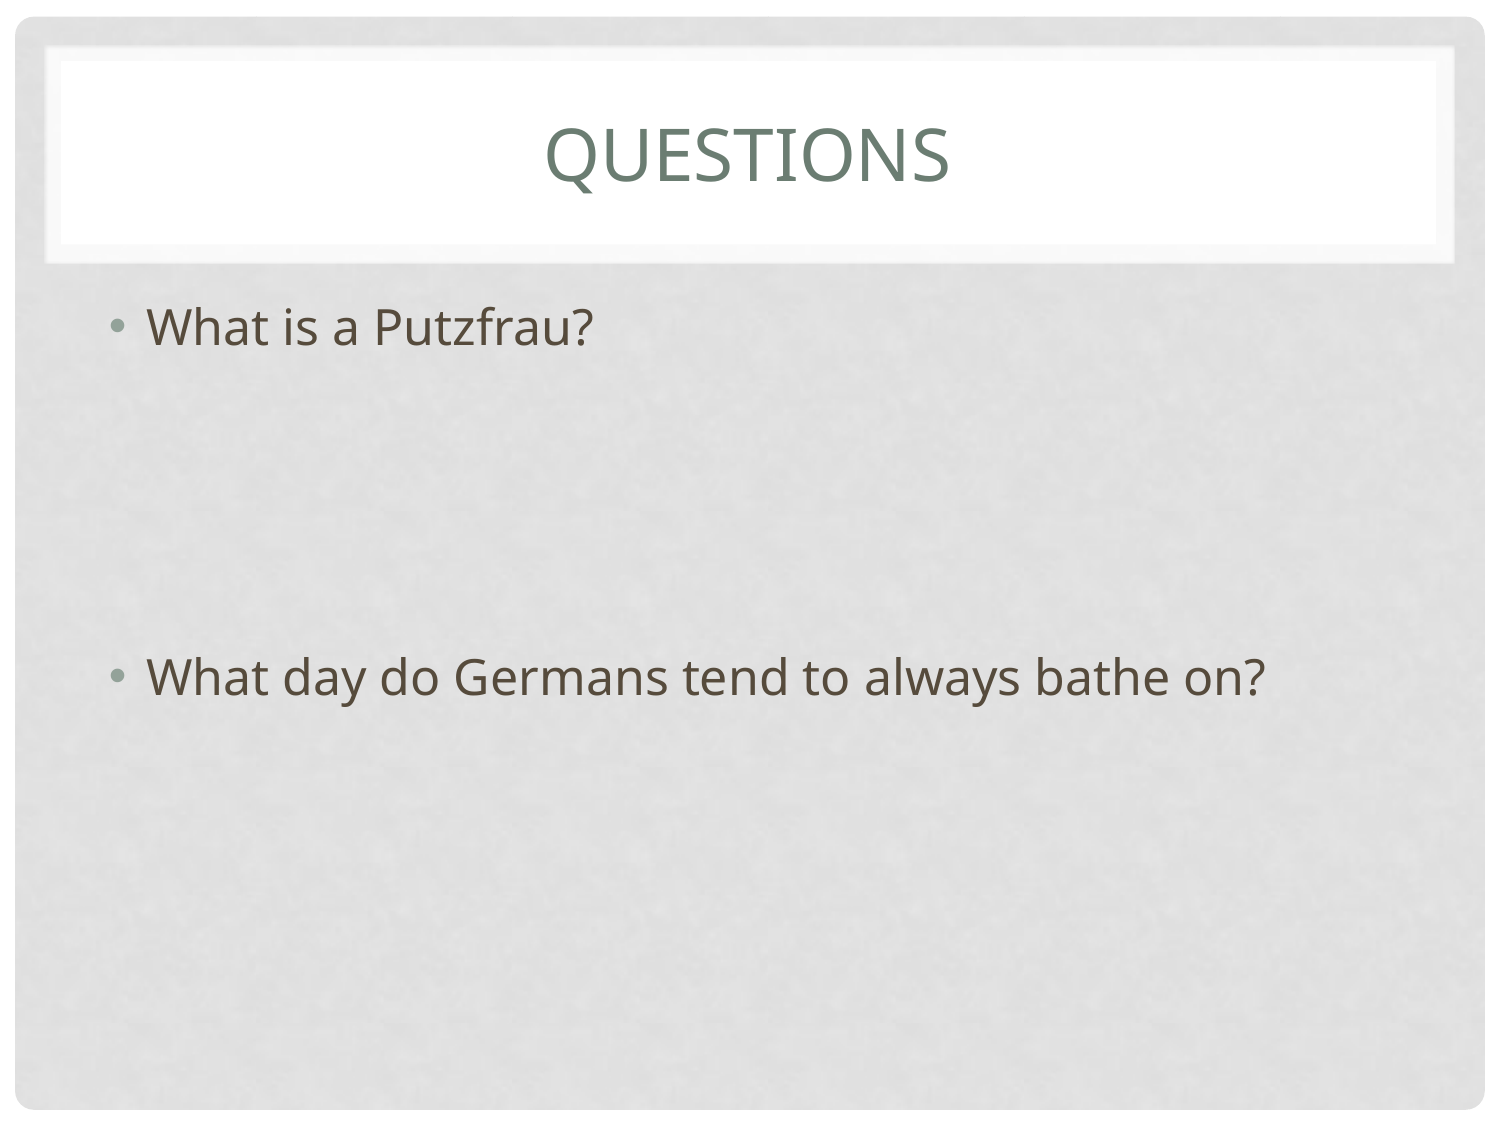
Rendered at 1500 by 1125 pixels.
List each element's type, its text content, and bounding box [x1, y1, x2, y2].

list What is a Putzfrau? What day do Germans tend to always bathe on? [74, 287, 1426, 1006]
title Questions [69, 66, 1425, 238]
